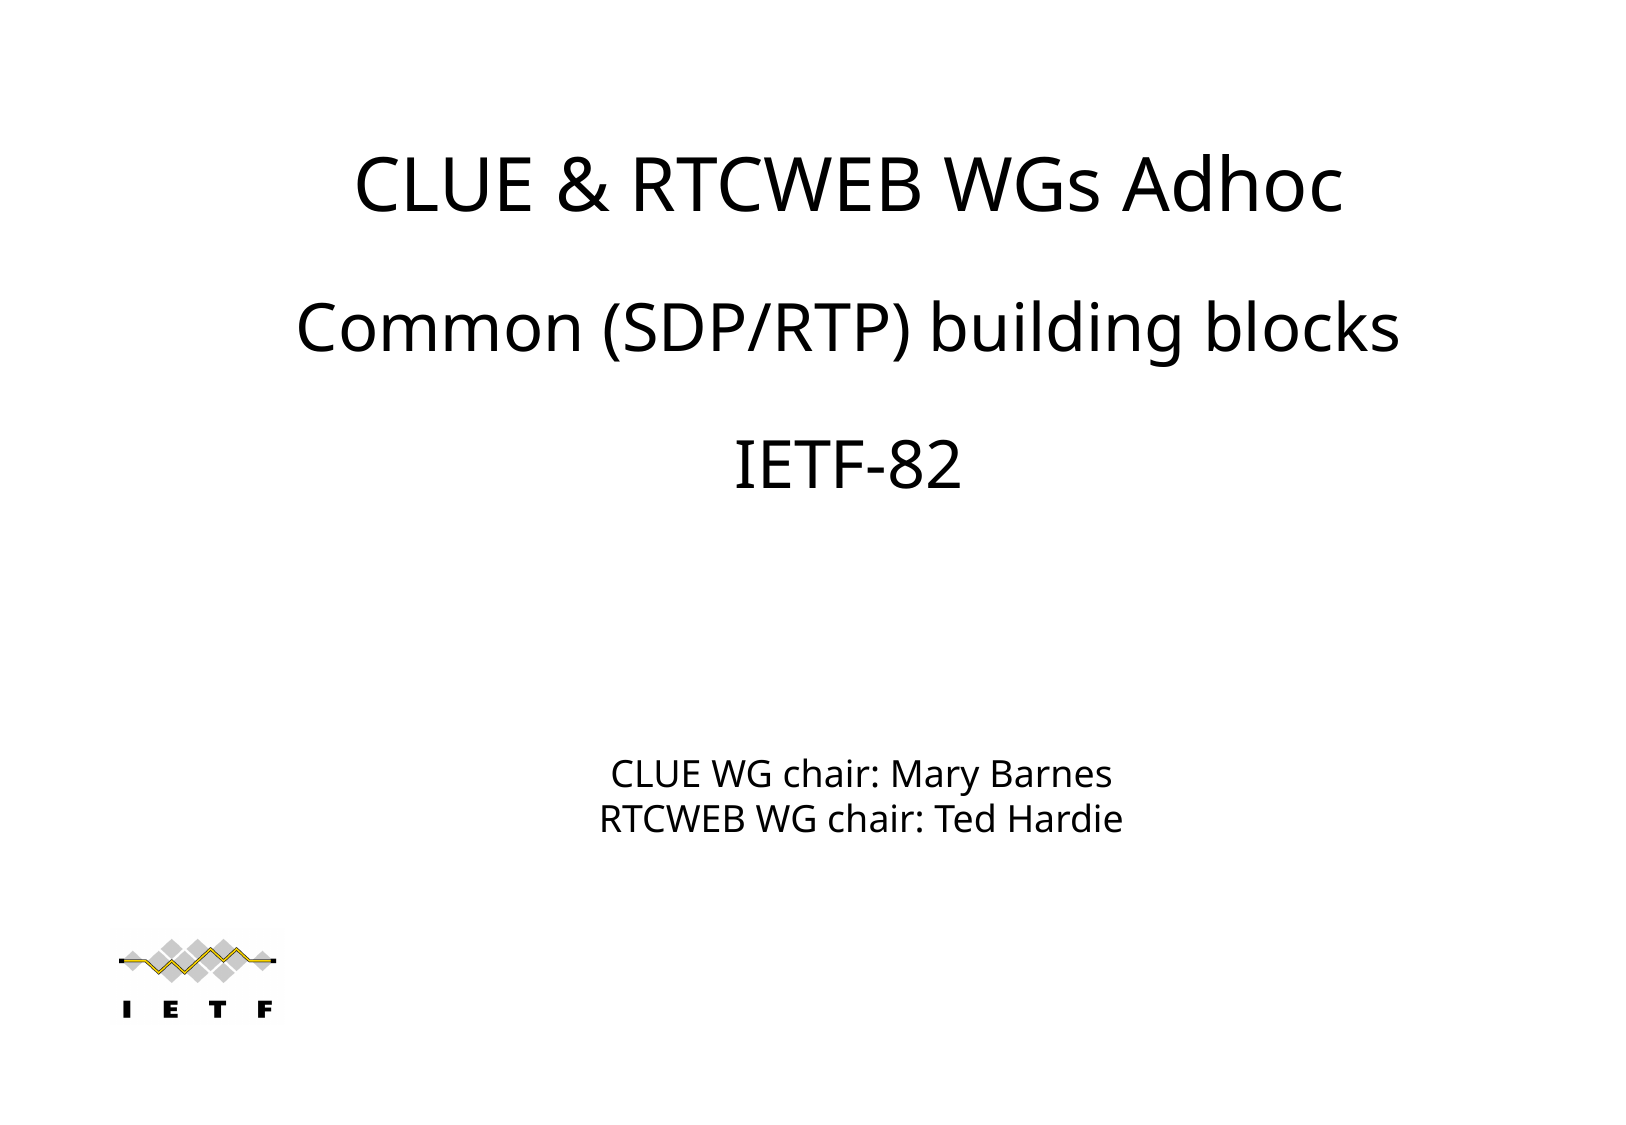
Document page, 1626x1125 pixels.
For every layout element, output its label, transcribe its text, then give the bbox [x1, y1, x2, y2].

picture [110, 928, 285, 1026]
text_box CLUE & RTCWEB WGs Adhoc Common (SDP/RTP) building blocks IETF-82 [212, 149, 1486, 613]
list CLUE WG chair: Mary Barnes RTCWEB WG chair: Ted Hardie [225, 750, 1499, 1125]
